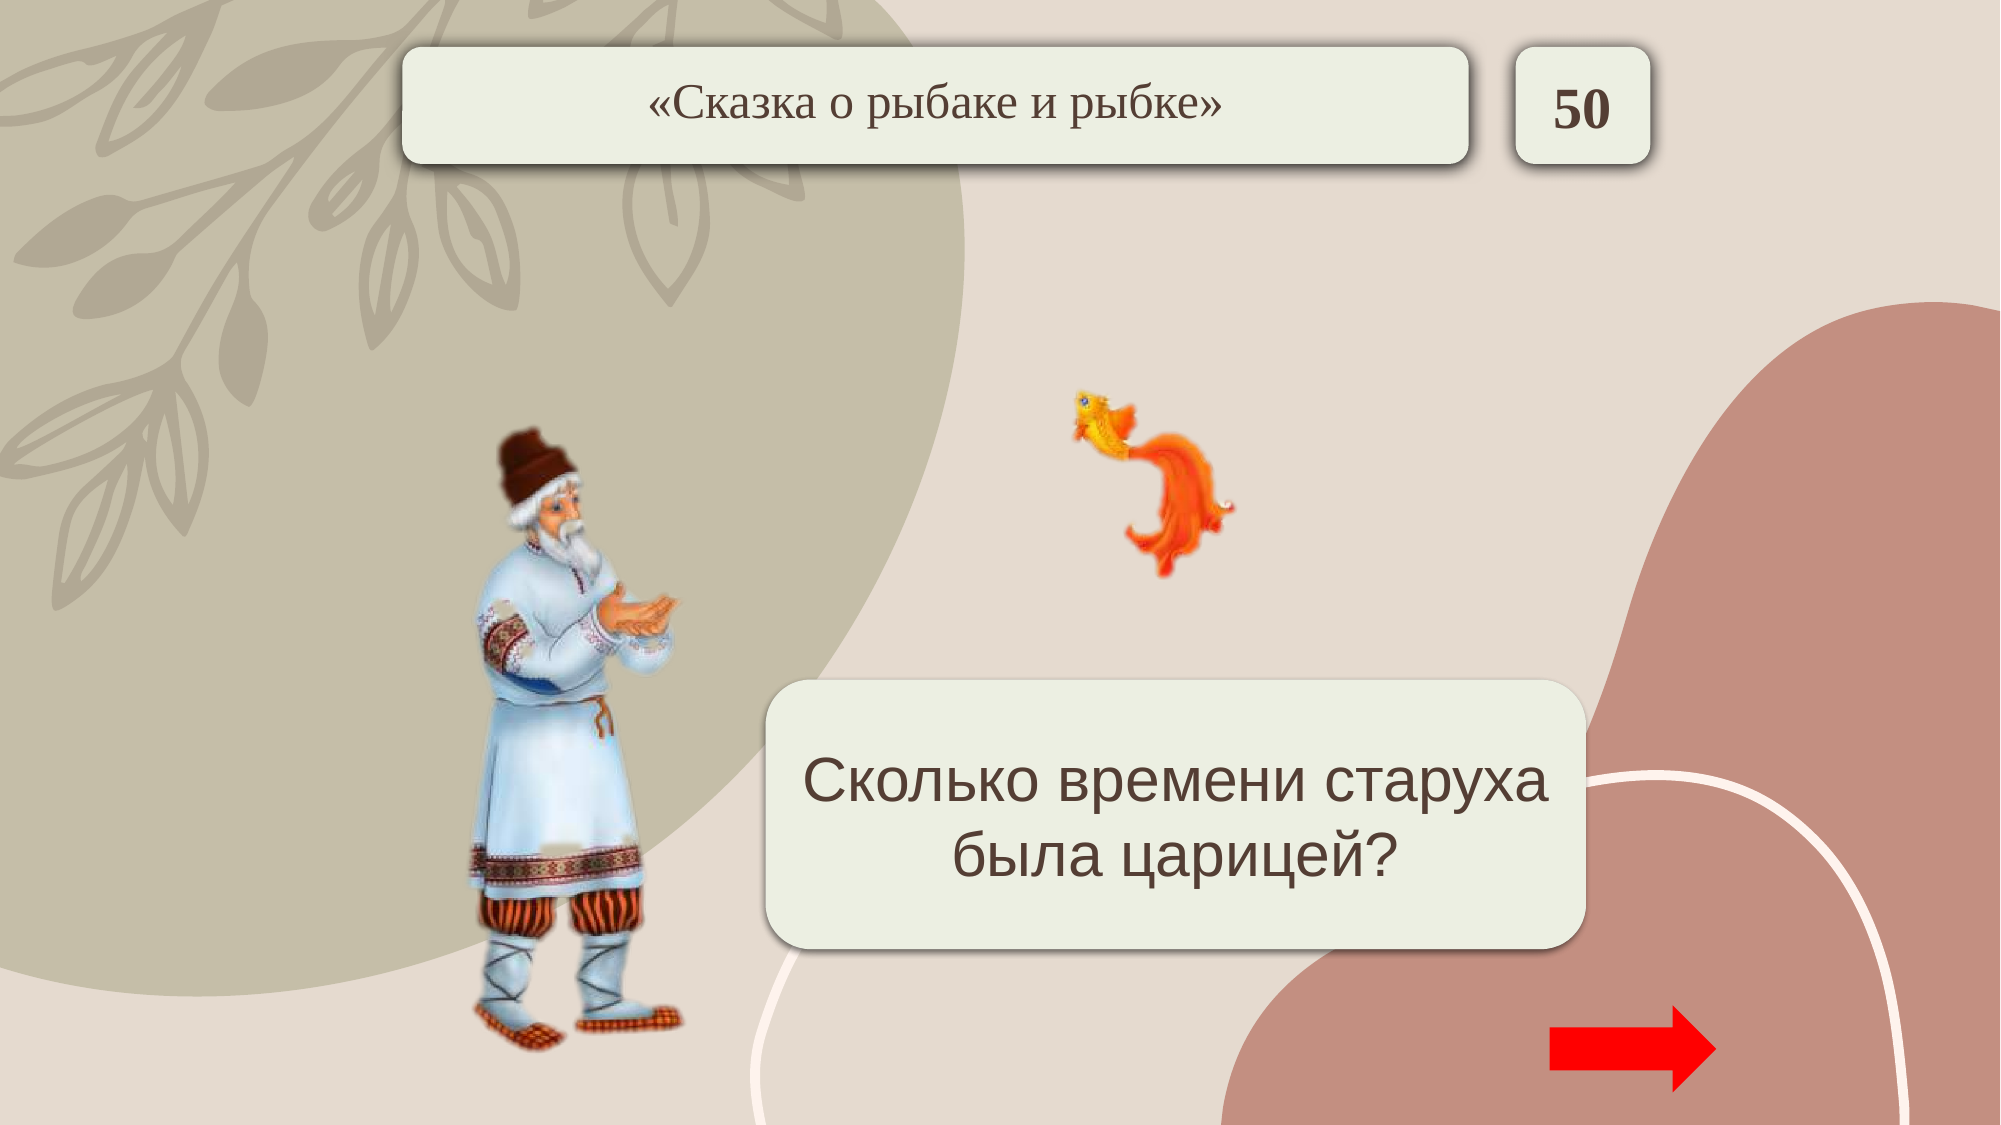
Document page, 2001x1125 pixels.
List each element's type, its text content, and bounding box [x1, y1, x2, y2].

text_box 50 [1514, 45, 1652, 166]
text_box [764, 678, 1588, 951]
picture [414, 398, 708, 1070]
text_box [1549, 1005, 1717, 1093]
picture [1058, 374, 1276, 586]
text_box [402, 46, 1469, 164]
